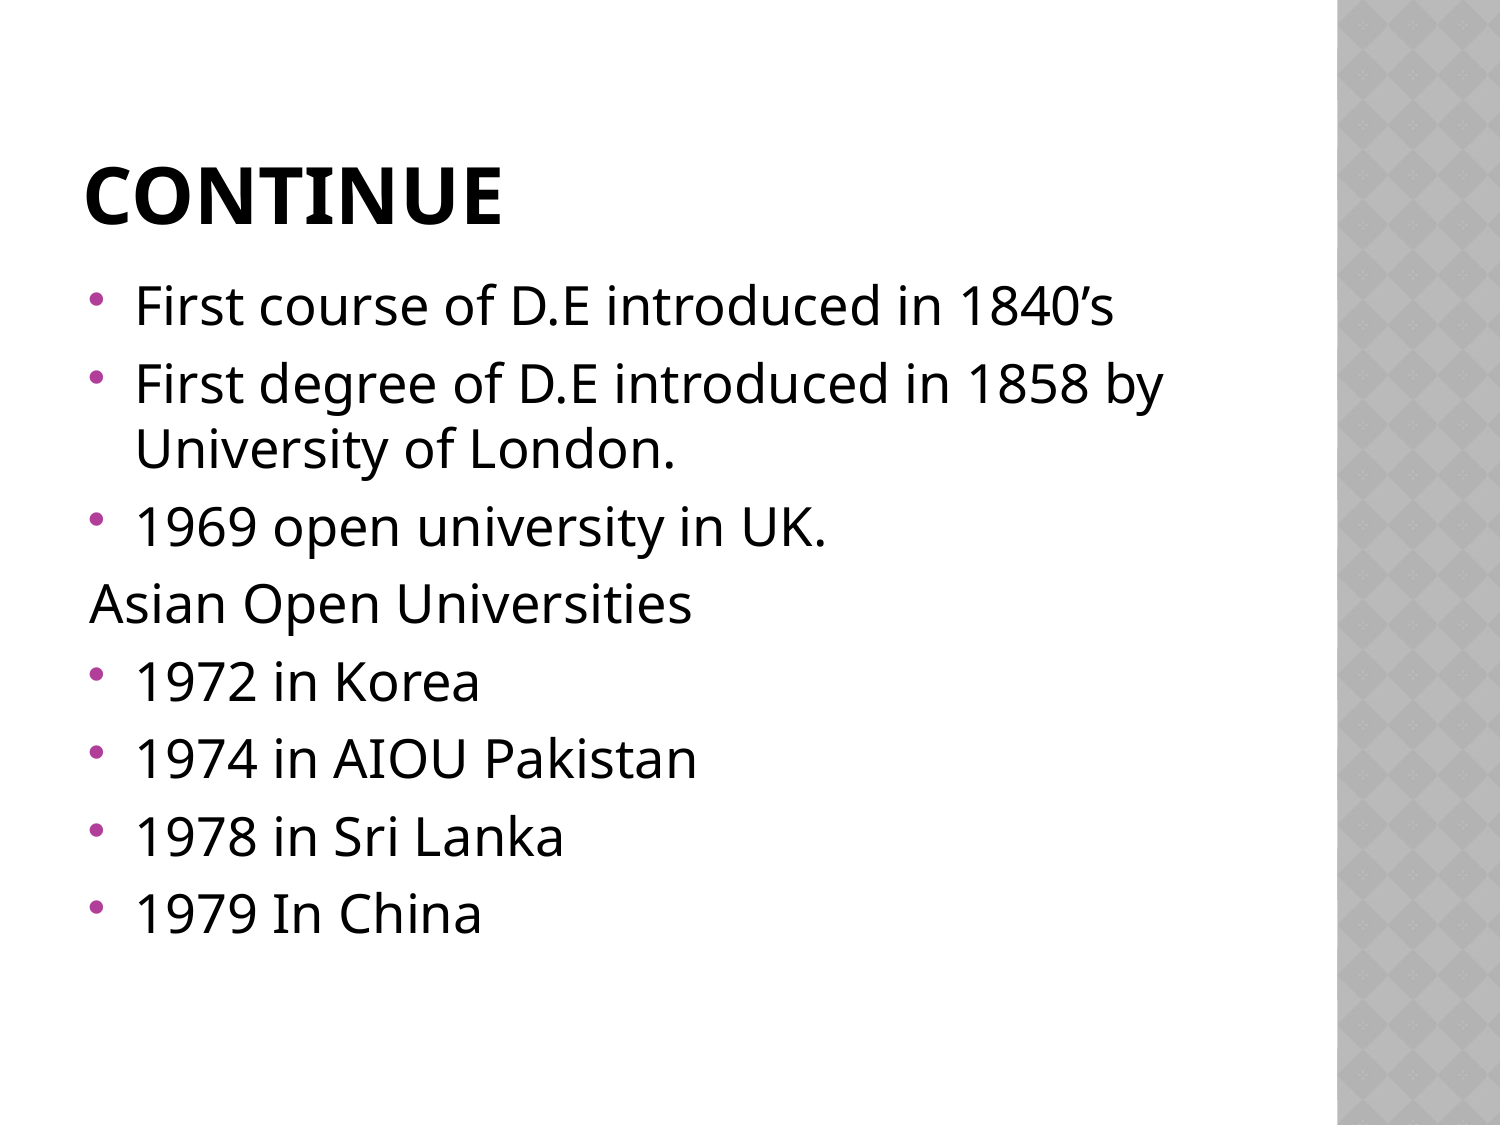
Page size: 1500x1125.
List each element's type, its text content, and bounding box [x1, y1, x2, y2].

title Continue [75, 52, 1263, 240]
list First course of D.E introduced in 1840’s First degree of D.E introduced in 1858 by University of London. 1969 open university in UK. Asian Open Universities 1972 in Korea 1974 in AIOU Pakistan 1978 in Sri Lanka 1979 In China [75, 264, 1263, 1059]
